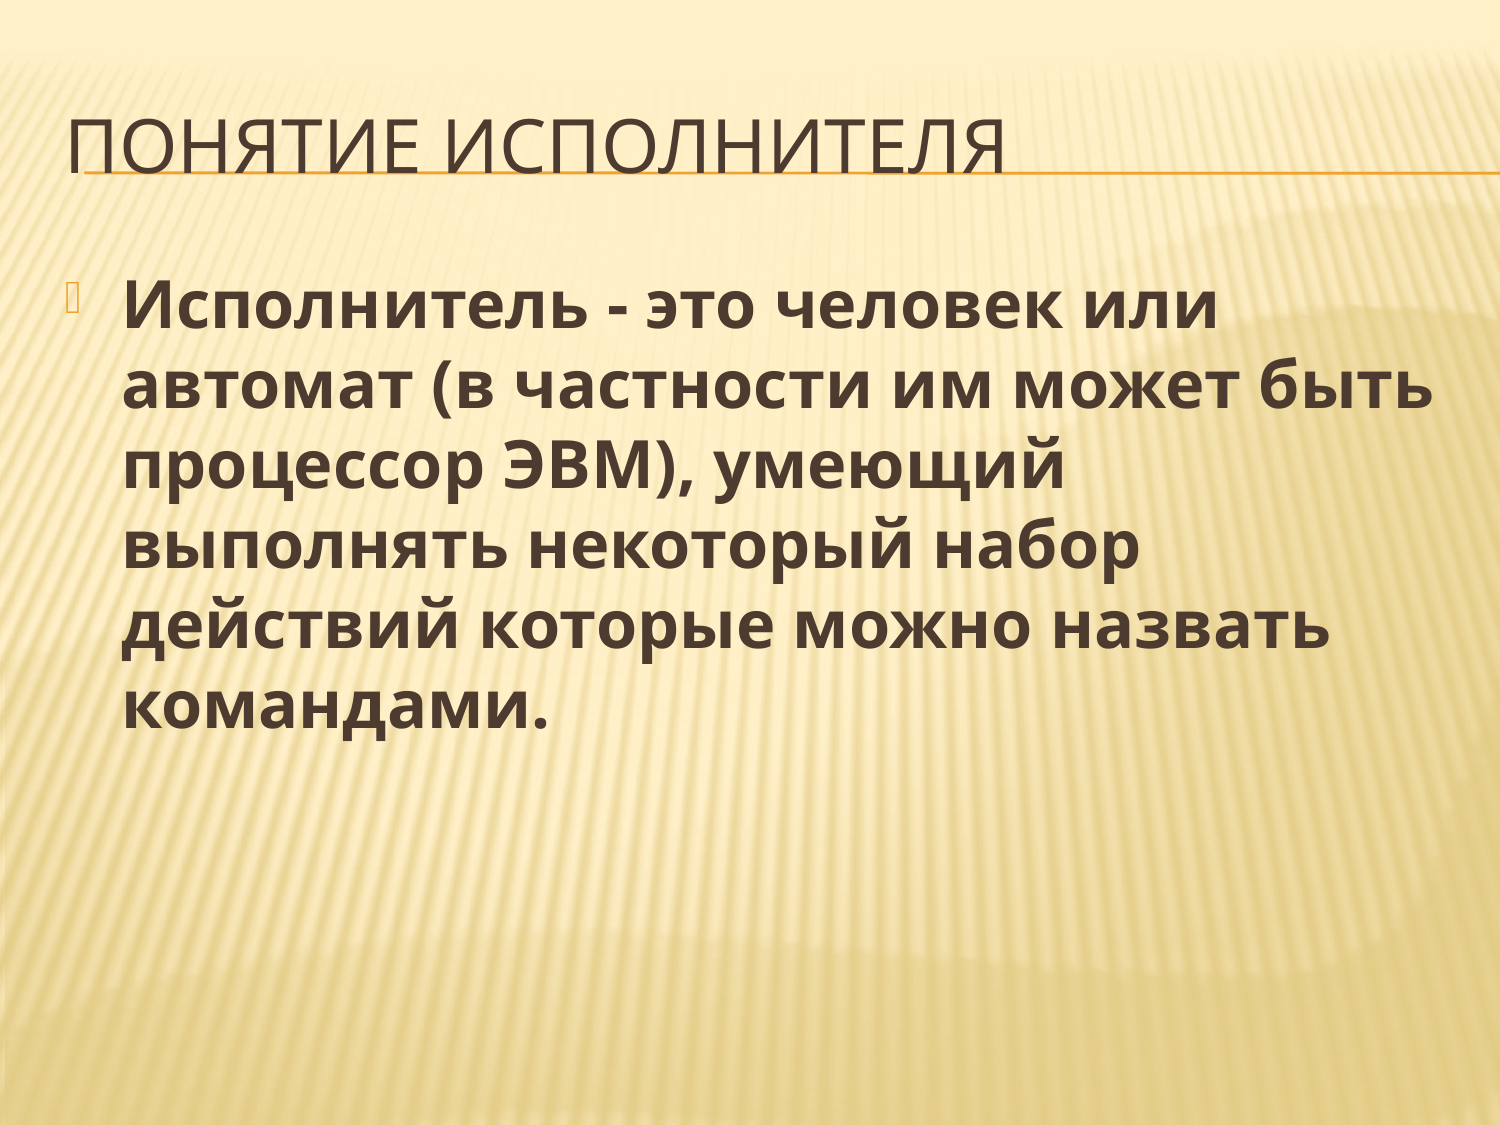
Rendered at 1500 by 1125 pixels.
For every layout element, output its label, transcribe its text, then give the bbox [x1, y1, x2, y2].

list Исполнитель - это человек или автомат (в частности им может быть процессор ЭВМ), умеющий выполнять некоторый набор действий которые можно назвать командами. [50, 254, 1475, 998]
title Понятие исполнителя [50, 75, 1475, 213]
